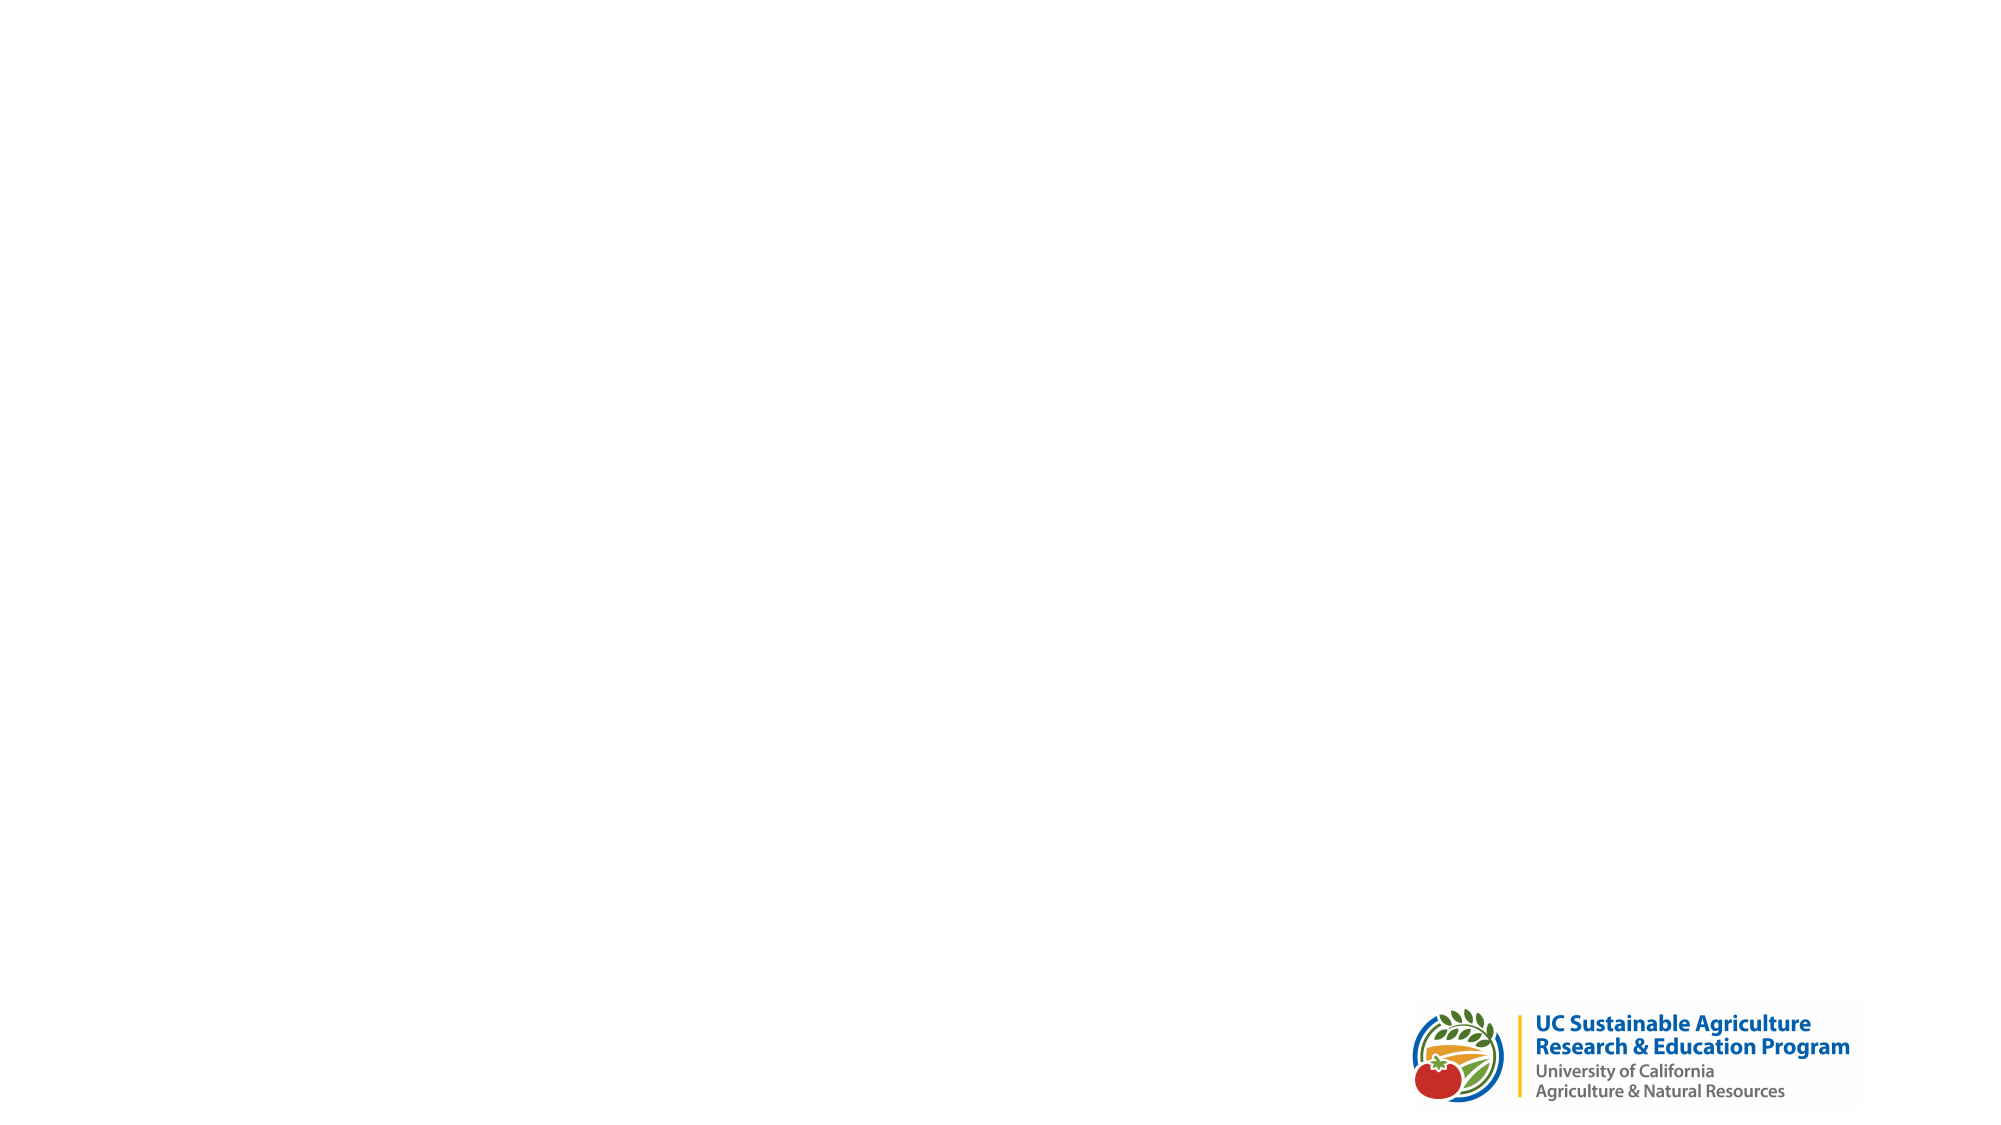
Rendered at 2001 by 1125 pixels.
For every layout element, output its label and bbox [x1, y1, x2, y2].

picture [1127, 32, 1969, 1111]
